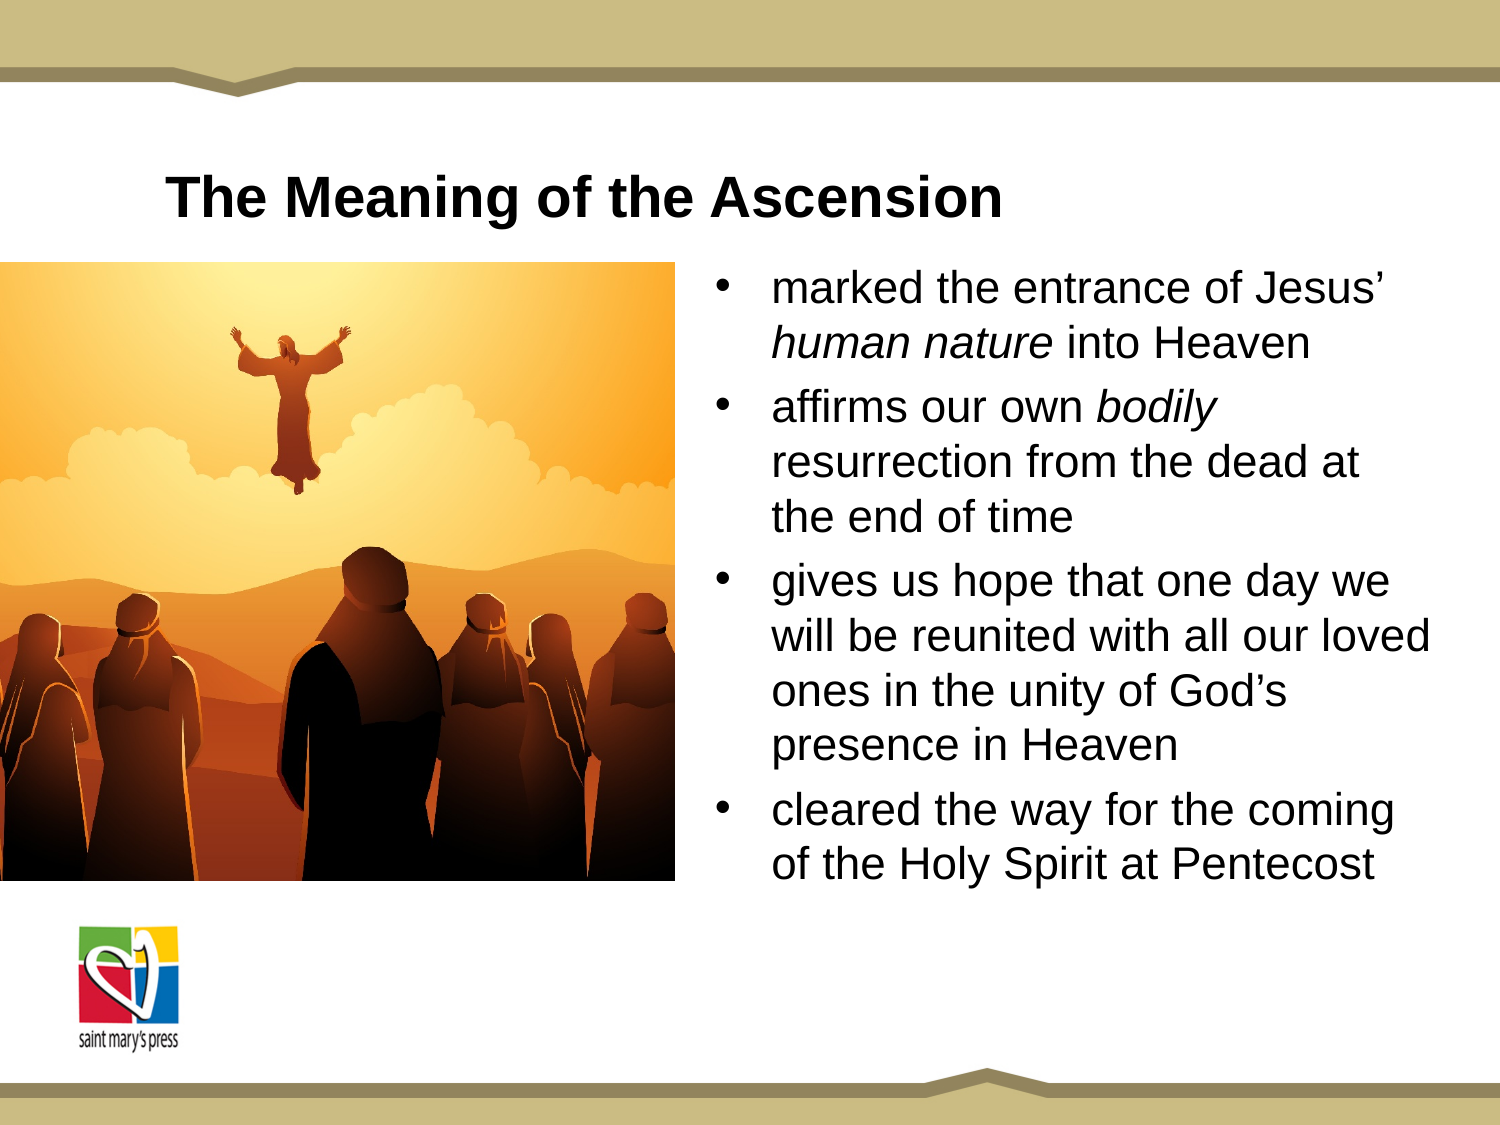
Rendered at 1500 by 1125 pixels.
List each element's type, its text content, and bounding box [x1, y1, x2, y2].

list marked the entrance of Jesus’ human nature into Heaven affirms our own bodily resurrection from the dead at the end of time gives us hope that one day we will be reunited with all our loved ones in the unity of God’s presence in Heaven cleared the way for the coming of the Holy Spirit at Pentecost [699, 249, 1450, 988]
picture [0, 0, 1500, 1125]
title The Meaning of the Ascension [150, 149, 1500, 238]
